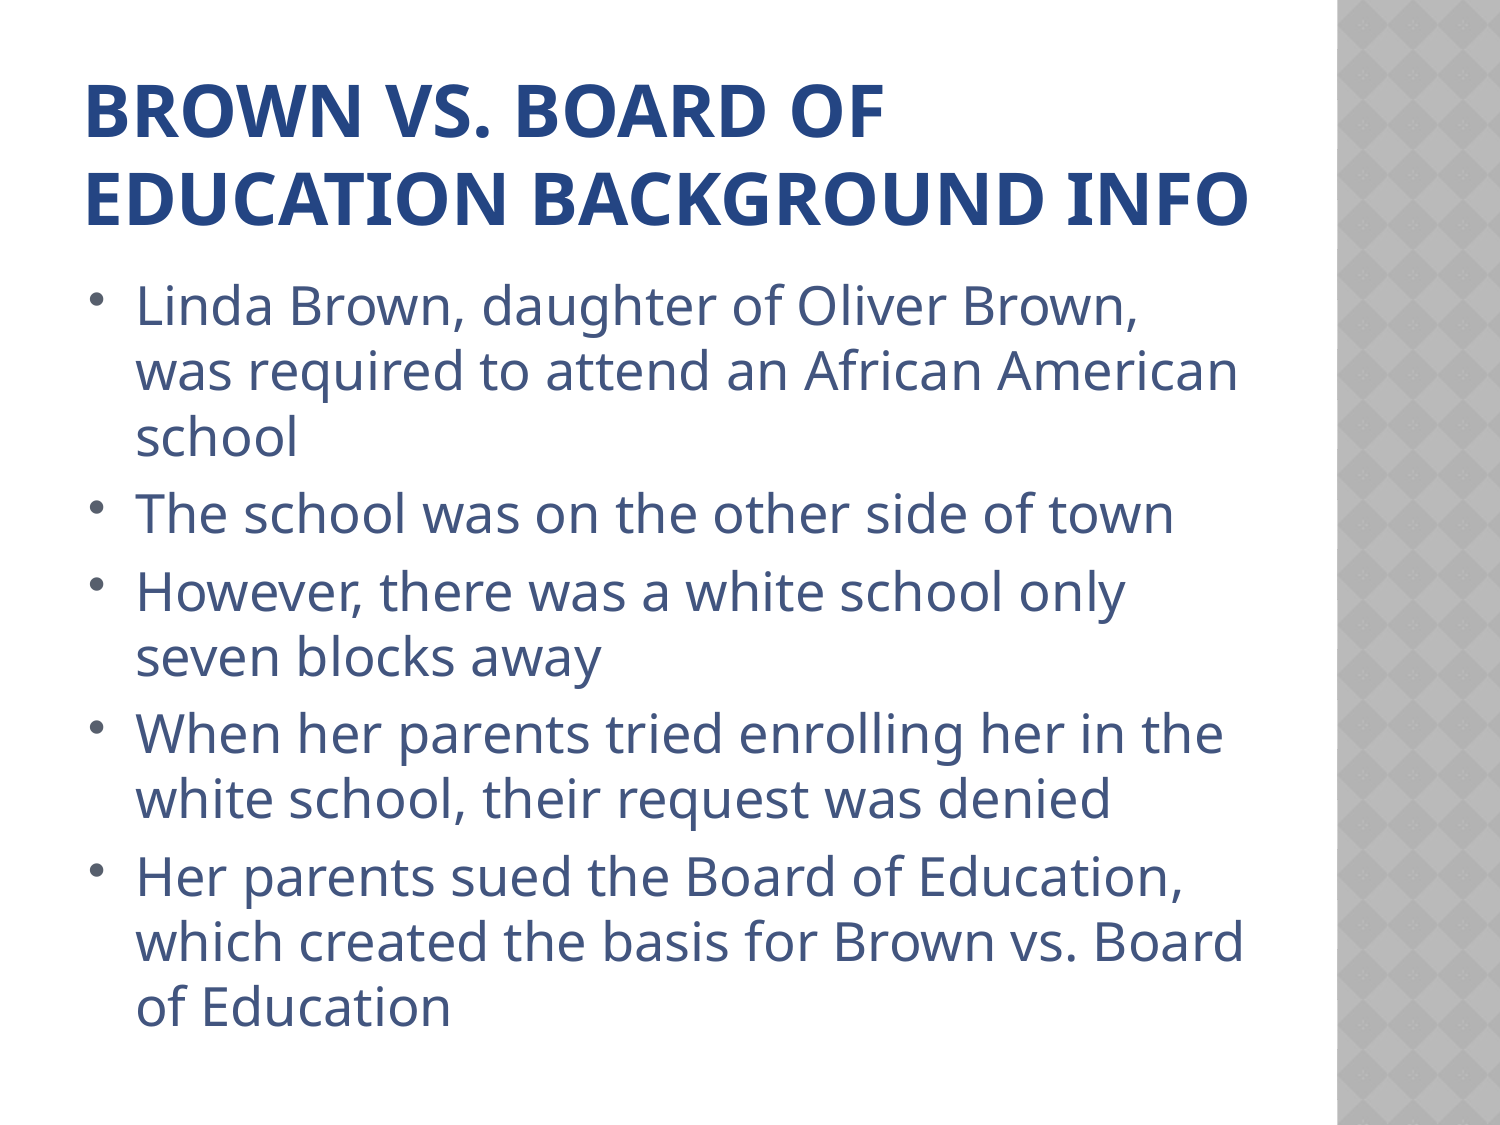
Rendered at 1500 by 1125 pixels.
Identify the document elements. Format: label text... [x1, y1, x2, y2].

title Brown vs. board of education background info [75, 52, 1263, 240]
list Linda Brown, daughter of Oliver Brown, was required to attend an African American school The school was on the other side of town However, there was a white school only seven blocks away When her parents tried enrolling her in the white school, their request was denied Her parents sued the Board of Education, which created the basis for Brown vs. Board of Education [74, 263, 1263, 1060]
